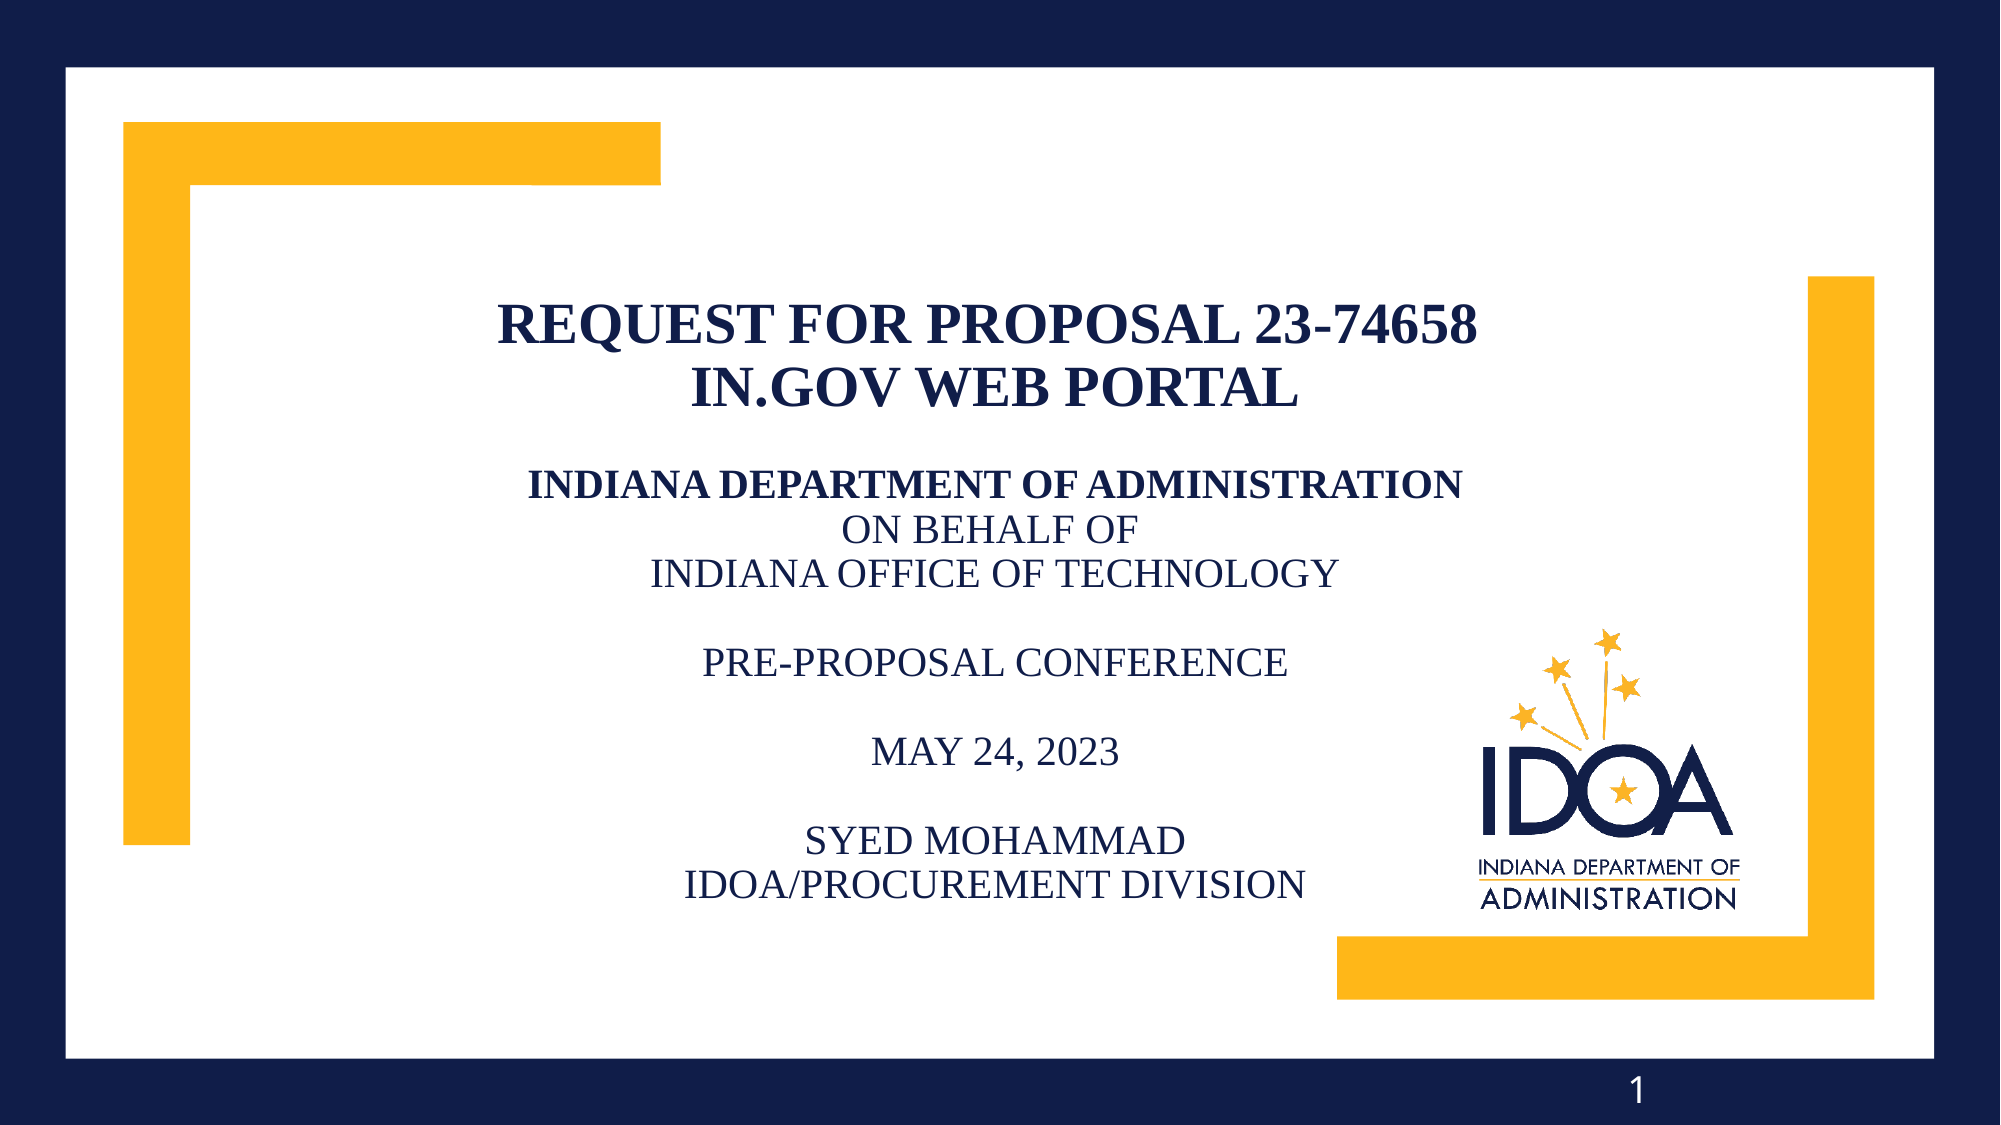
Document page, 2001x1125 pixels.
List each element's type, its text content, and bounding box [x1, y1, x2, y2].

title Request for Proposal 23-74658 In.GOV Web portal Indiana Department of Administration On Behalf Of Indiana office of technology Pre-Proposal Conference May 24, 2023 Syed Mohammad IDOA/Procurement Division [309, 244, 1682, 916]
slide_number 1 [1612, 1058, 1875, 1125]
picture [1412, 599, 1800, 987]
